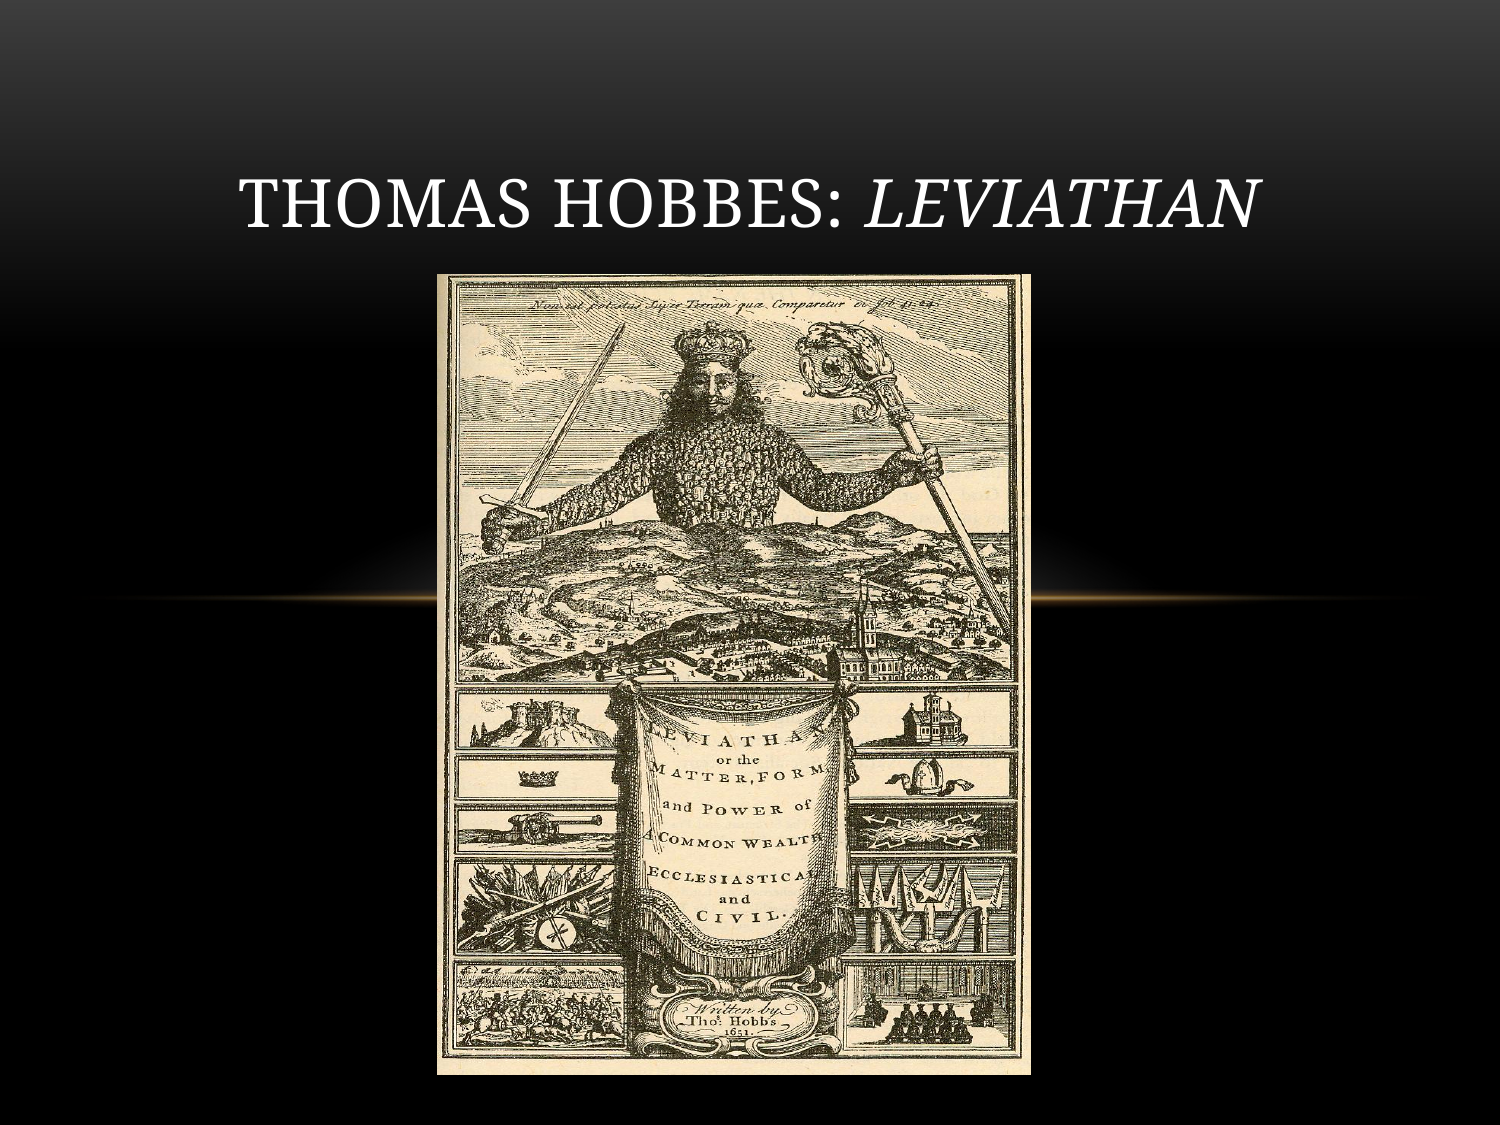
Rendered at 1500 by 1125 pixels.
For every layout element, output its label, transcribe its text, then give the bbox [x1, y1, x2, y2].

picture [0, 0, 1500, 1076]
title Thomas Hobbes: Leviathan [112, 87, 1388, 329]
